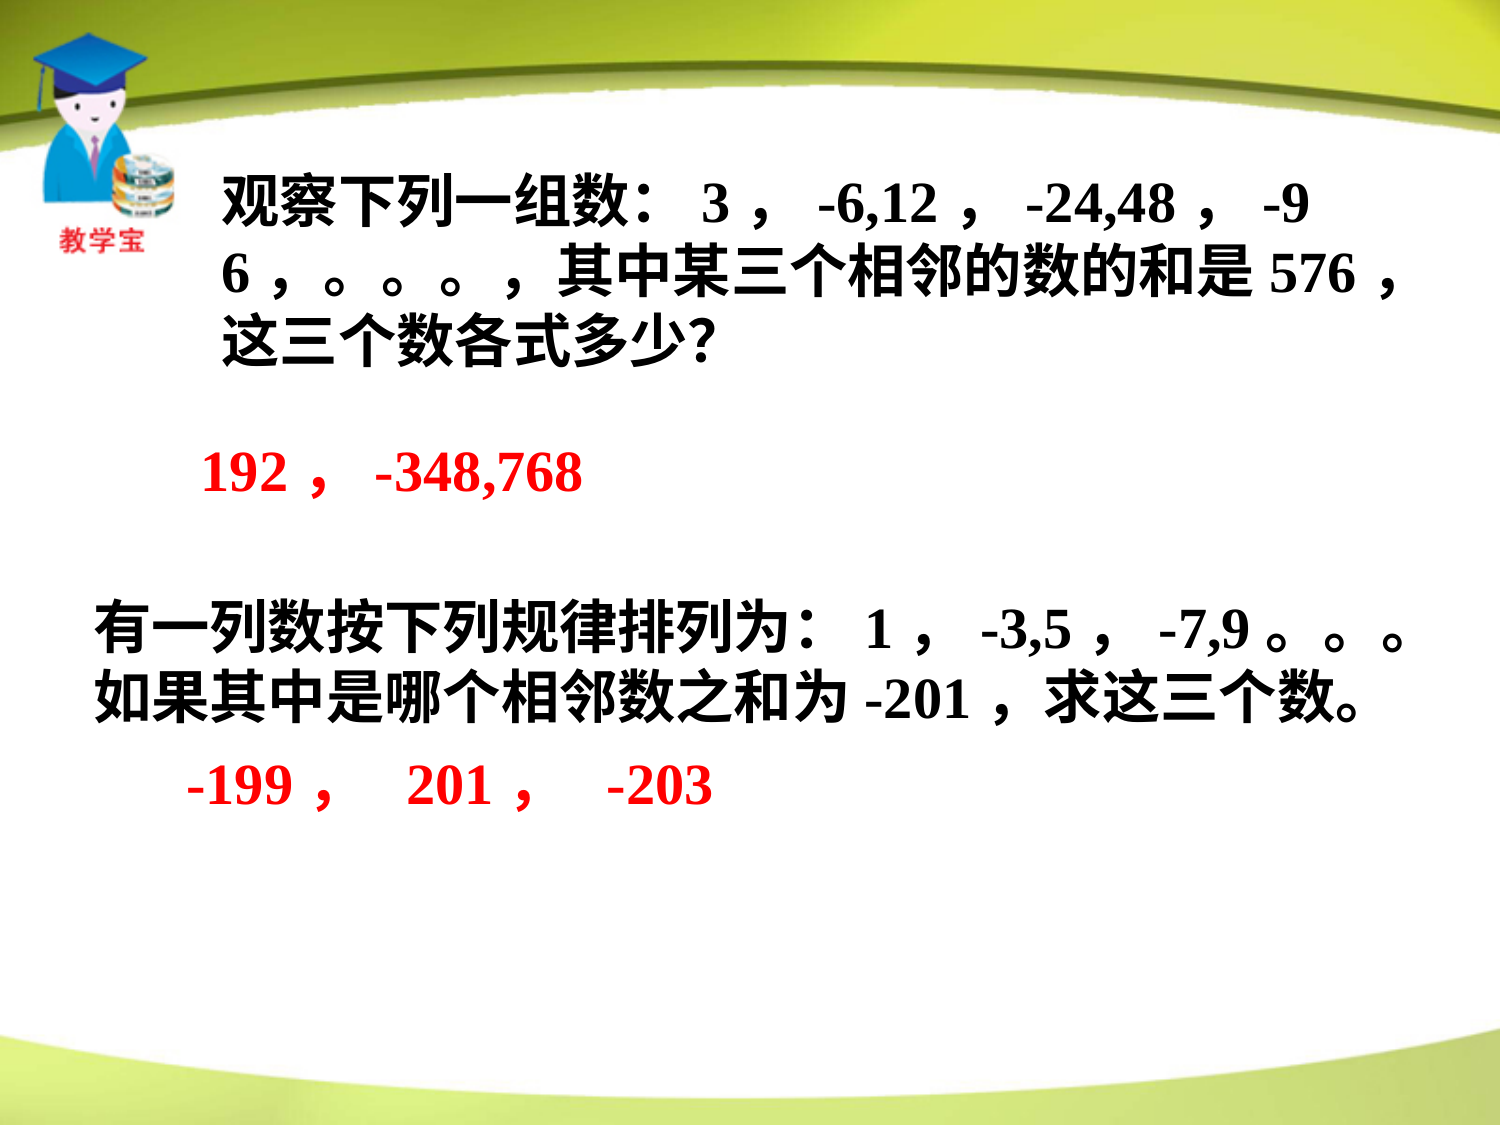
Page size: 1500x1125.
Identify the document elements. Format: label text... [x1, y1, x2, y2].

text_box 192，-348,768 [171, 426, 1424, 581]
text_box 观察下列一组数：3，-6,12，-24,48，-96，。。。，其中某三个相邻的数的和是576，这三个数各式多少？ [207, 157, 1455, 382]
text_box 有一列数按下列规律排列为：1，-3,5，-7,9。。。如果其中是哪个相邻数之和为-201，求这三个数。 [78, 582, 1455, 808]
picture [0, 0, 1500, 1125]
text_box -199， 201， -203 [171, 739, 1184, 824]
